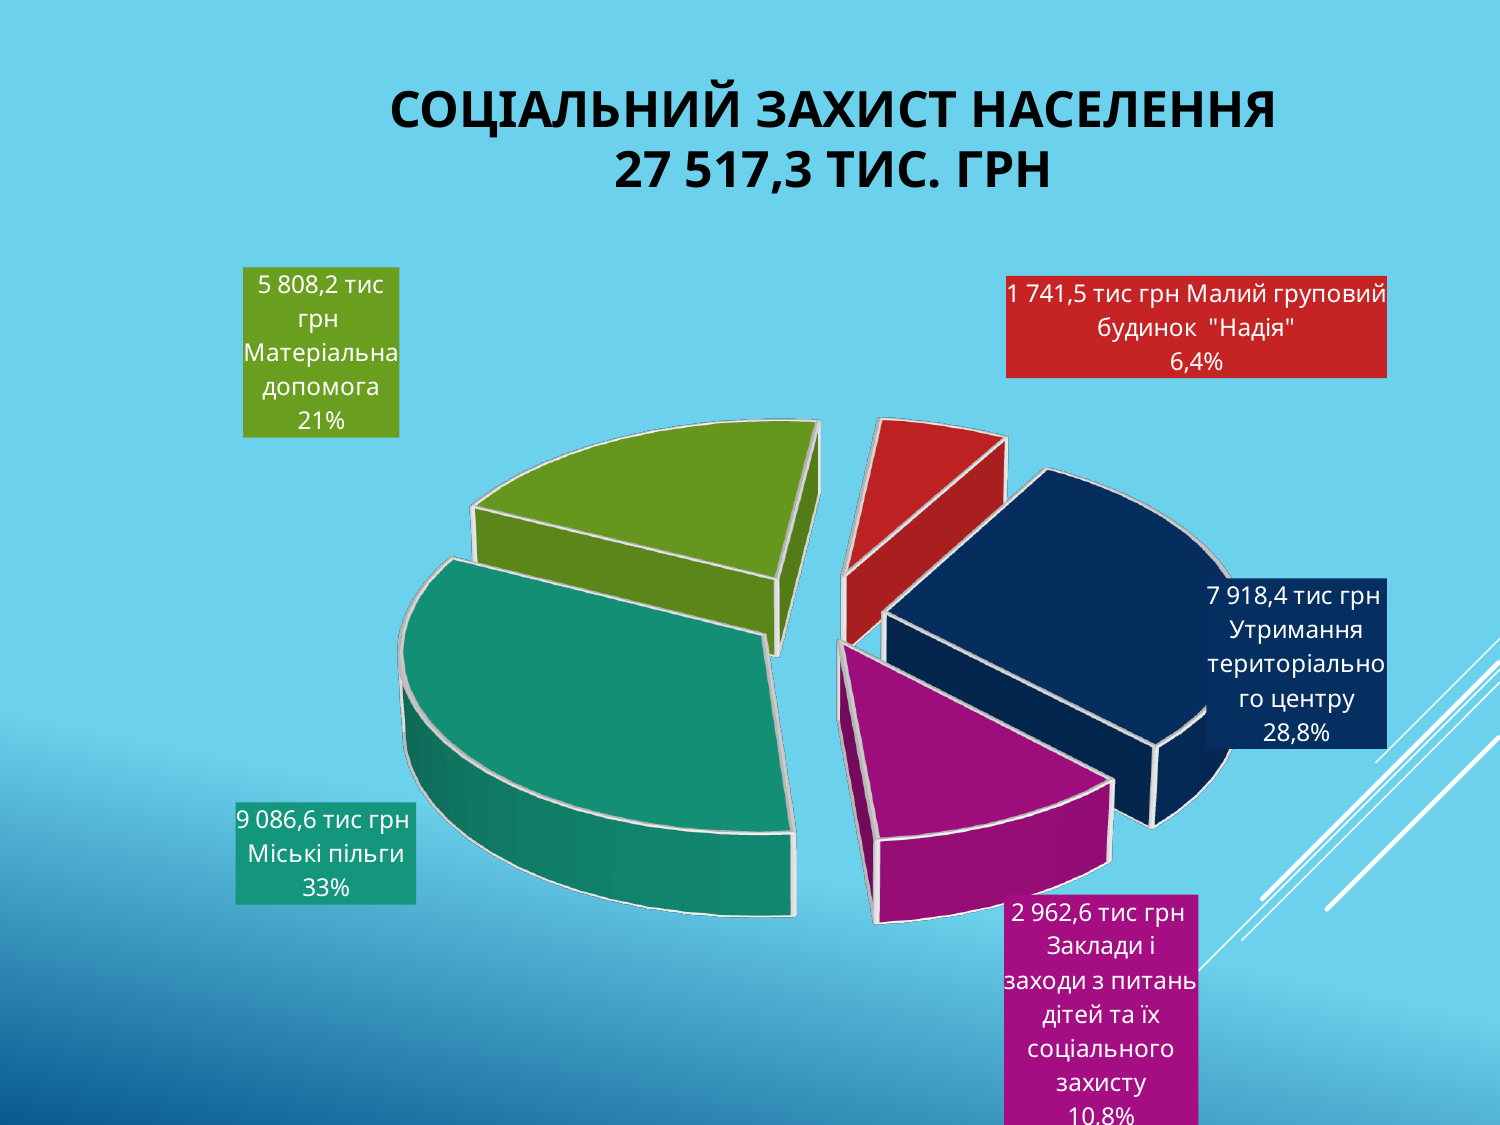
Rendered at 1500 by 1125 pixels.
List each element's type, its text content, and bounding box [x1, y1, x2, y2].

title Соціальний захист населення 27 517,3 тис. грн [252, 54, 1416, 207]
chart [100, 207, 1416, 1125]
